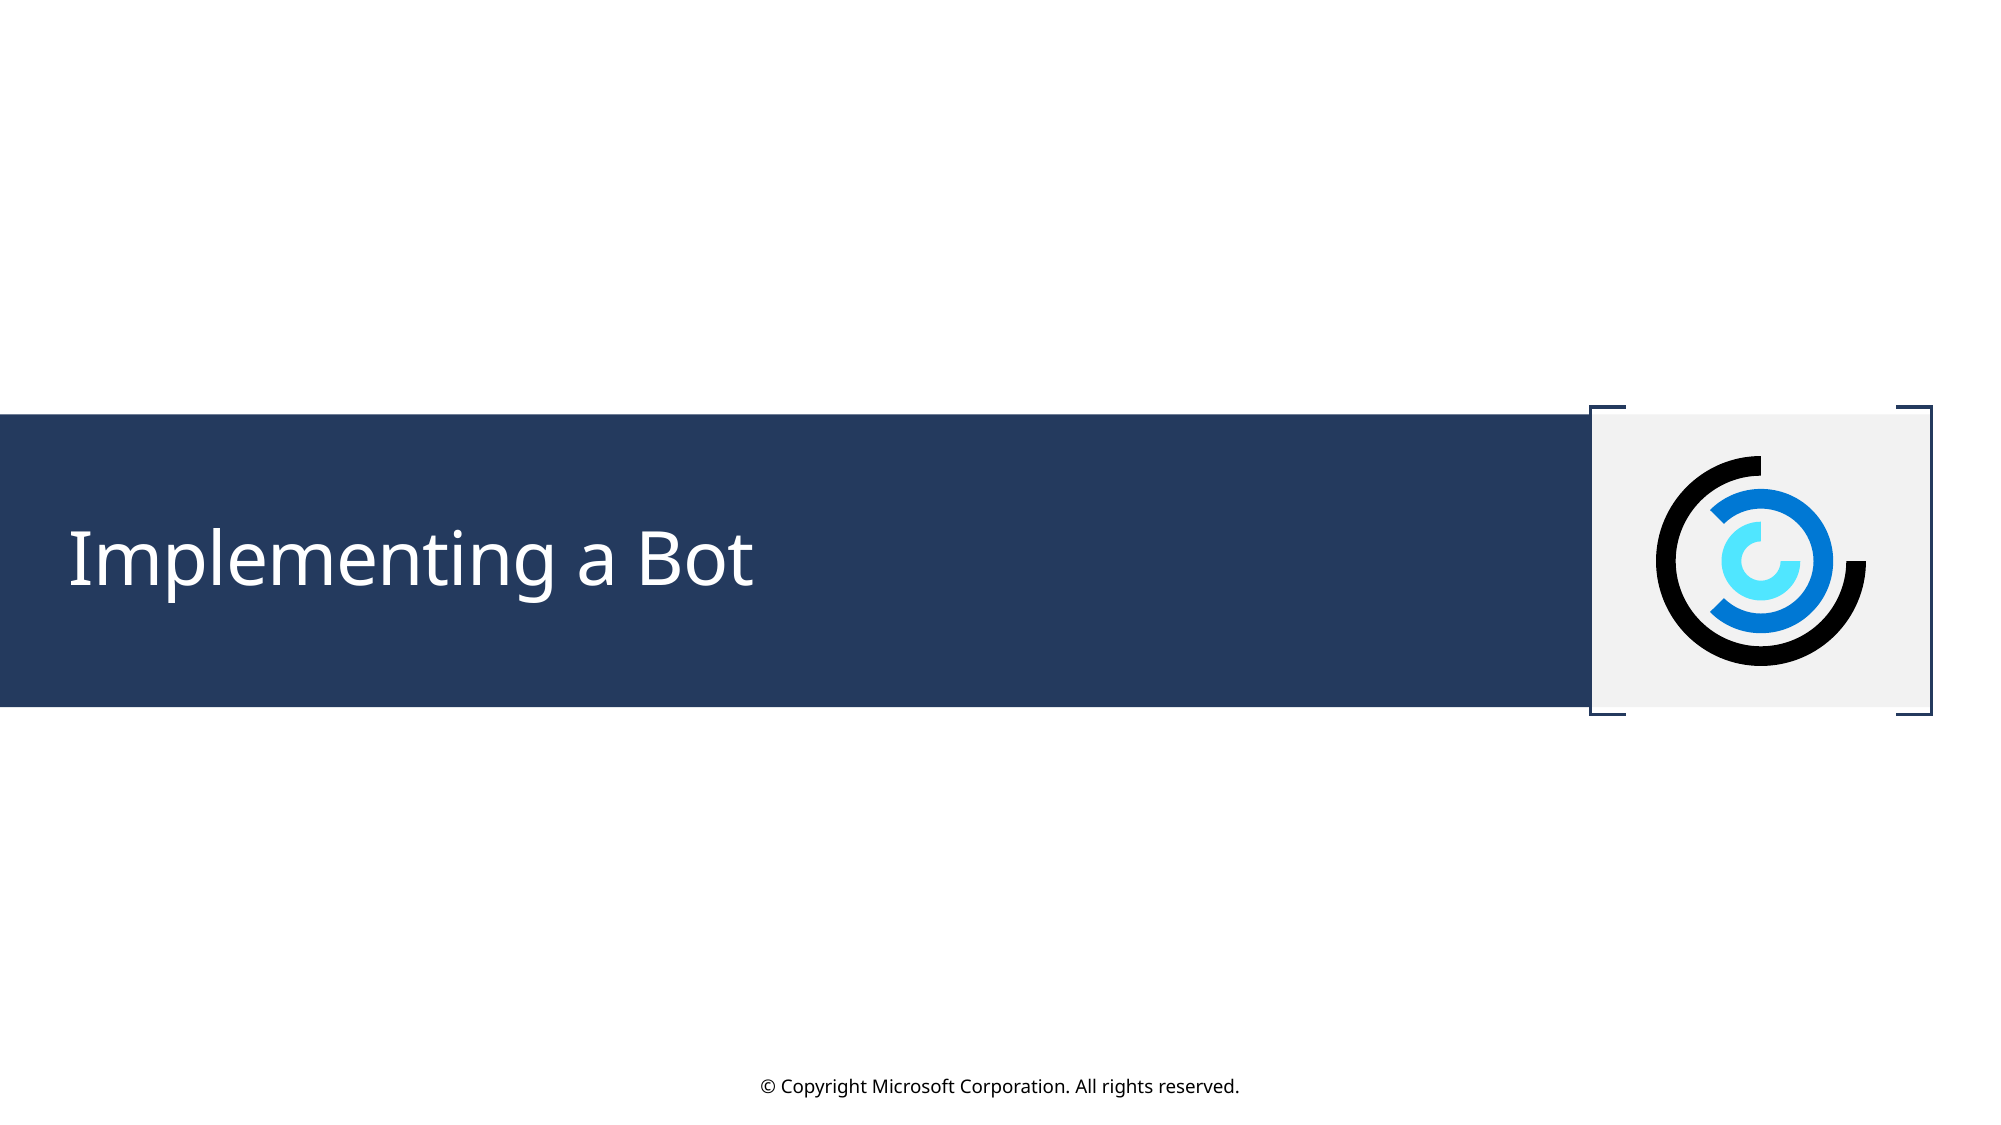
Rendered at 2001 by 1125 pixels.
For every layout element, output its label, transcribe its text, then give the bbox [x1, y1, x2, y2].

title Implementing a Bot [68, 414, 1577, 708]
picture [1655, 455, 1867, 667]
